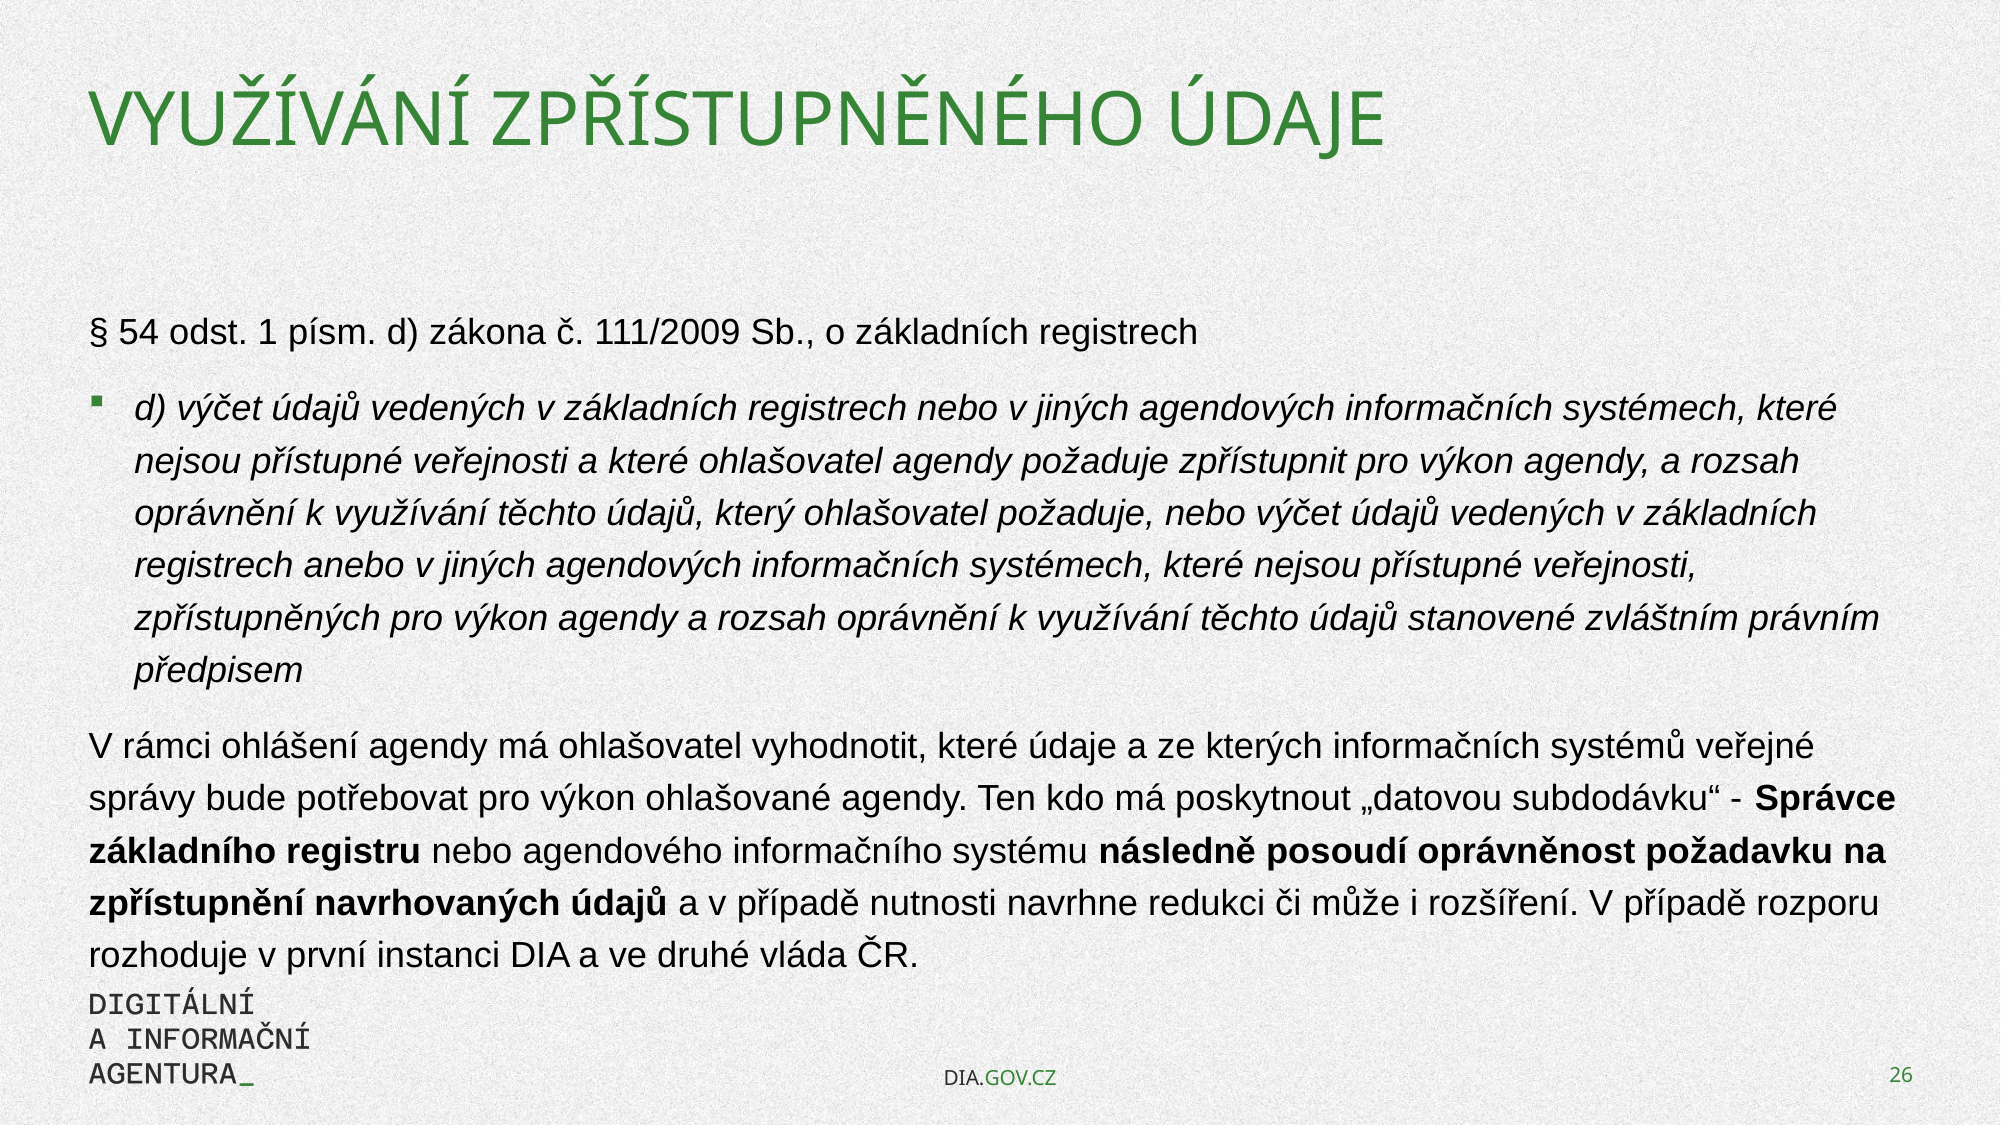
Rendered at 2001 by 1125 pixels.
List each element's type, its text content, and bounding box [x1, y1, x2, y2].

picture [0, 0, 2001, 1125]
footer DIA.GOV.CZ [558, 1037, 1442, 1098]
list § 54 odst. 1 písm. d) zákona č. 111/2009 Sb., o základních registrech d) výčet údajů vedených v základních registrech nebo v jiných agendových informačních systémech, které nejsou přístupné veřejnosti a které ohlašovatel agendy požaduje zpřístupnit pro výkon agendy, a rozsah oprávnění k využívání těchto údajů, který ohlašovatel požaduje, nebo výčet údajů vedených v základních registrech anebo v jiných agendových informačních systémech, které nejsou přístupné veřejnosti, zpřístupněných pro výkon agendy a rozsah oprávnění k využívání těchto údajů stanovené zvláštním právním předpisem V rámci ohlášení agendy má ohlašovatel vyhodnotit, které údaje a ze kterých informačních systémů veřejné správy bude potřebovat pro výkon ohlašované agendy. Ten kdo má poskytnout „datovou subdodávku“ - Správce základního registru nebo agendového informačního systému následně posoudí oprávněnost požadavku na zpřístupnění navrhovaných údajů a v případě nutnosti navrhne redukci či může i rozšíření. V případě rozporu rozhoduje v první instanci DIA a ve druhé vláda ČR. [88, 299, 1912, 980]
slide_number 26 [1612, 1037, 1928, 1098]
title Využívání Zpřístupněného údaje [88, 70, 1912, 284]
